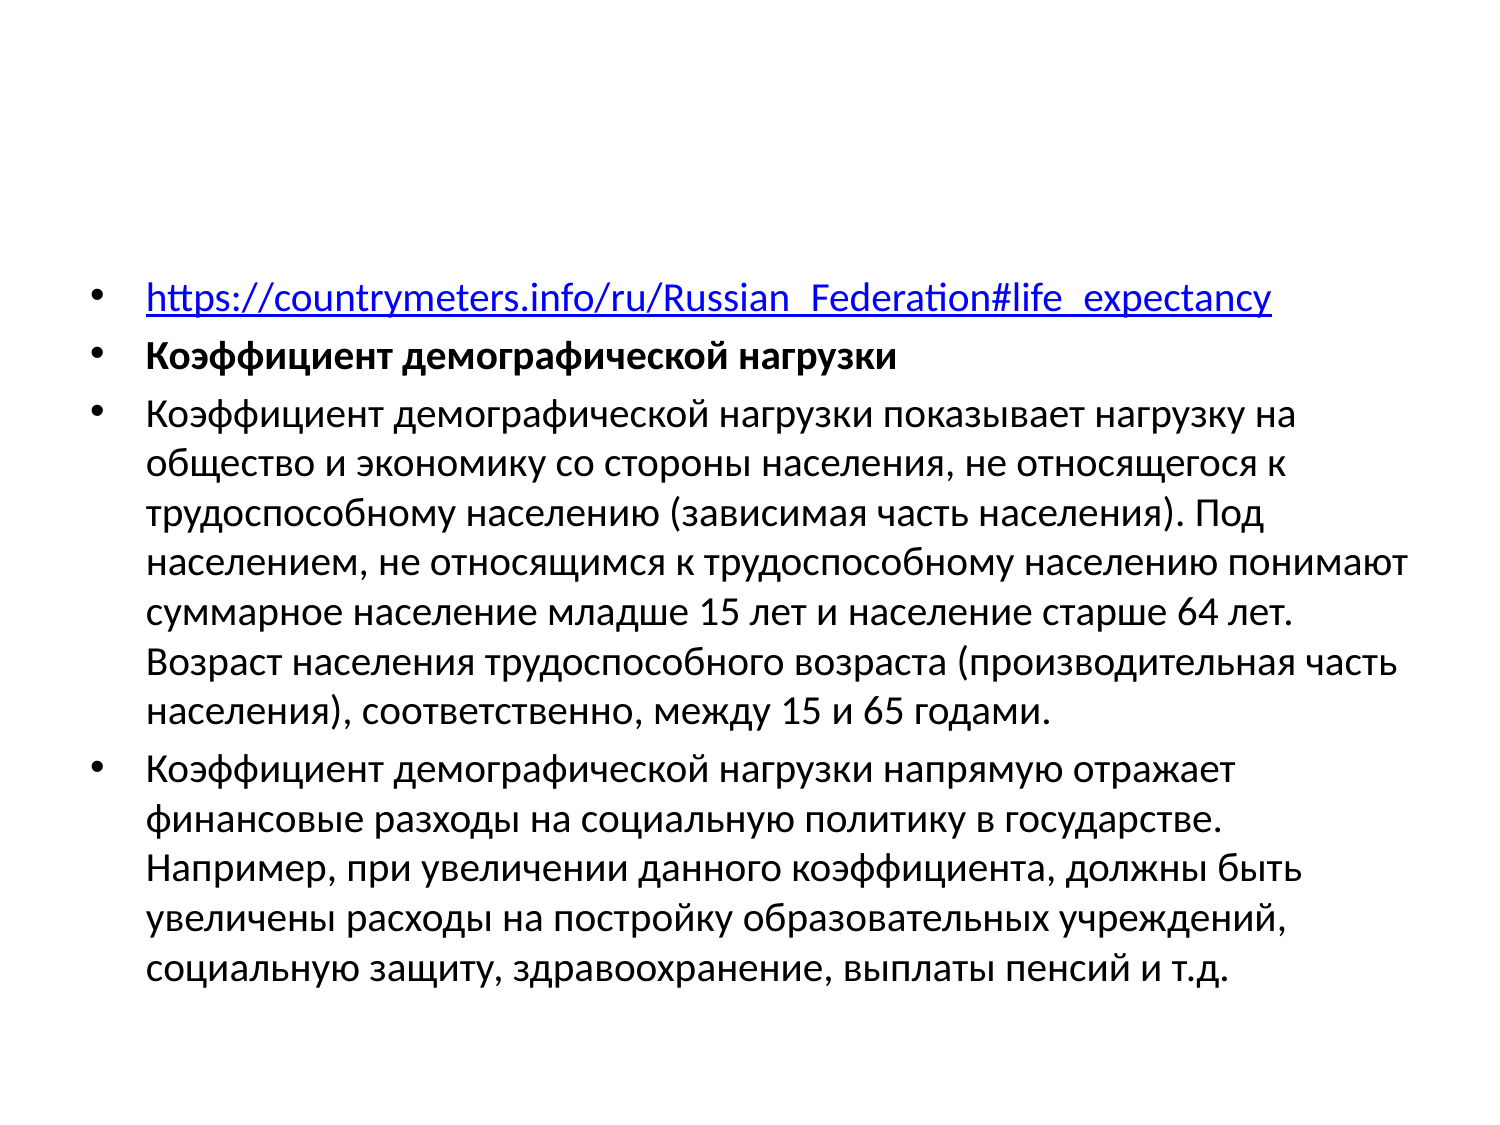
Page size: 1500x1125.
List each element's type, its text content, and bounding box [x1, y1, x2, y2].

list https://countrymeters.info/ru/Russian_Federation#life_expectancy Коэффициент демографической нагрузки Коэффициент демографической нагрузки показывает нагрузку на общество и экономику со стороны населения, не относящегося к трудоспособному населению (зависимая часть населения). Под населением, не относящимся к трудоспособному населению понимают суммарное население младше 15 лет и население старше 64 лет. Возраст населения трудоспособного возраста (производительная часть населения), соответственно, между 15 и 65 годами. Коэффициент демографической нагрузки напрямую отражает финансовые разходы на социальную политику в государстве. Например, при увеличении данного коэффициента, должны быть увеличены расходы на постройку образовательных учреждений, социальную защиту, здравоохранение, выплаты пенсий и т.д. [75, 262, 1425, 1005]
